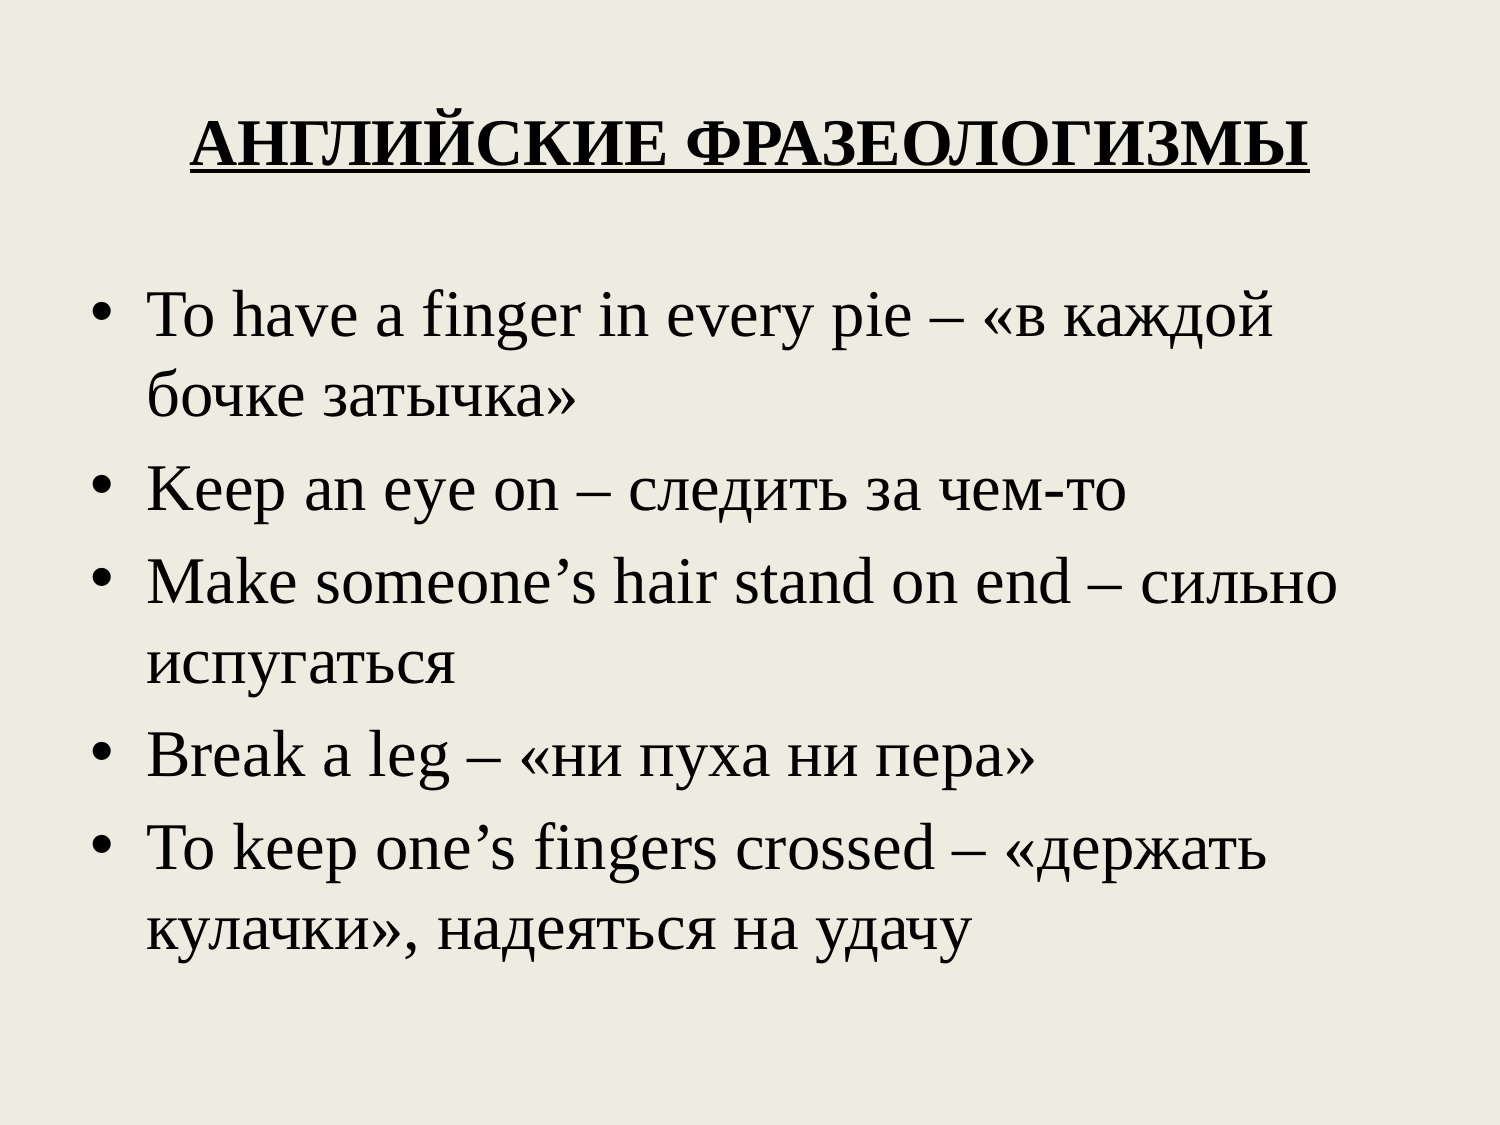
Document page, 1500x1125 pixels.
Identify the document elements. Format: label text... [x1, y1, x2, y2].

list To have a finger in every pie – «в каждой бочке затычка» Keep an eye on – следить за чем-то Make someone’s hair stand on end – сильно испугаться Break a leg – «ни пуха ни пера» To keep one’s fingers crossed – «держать кулачки», надеяться на удачу [75, 262, 1425, 1005]
title АНГЛИЙСКИЕ ФРАЗЕОЛОГИЗМЫ [75, 45, 1425, 233]
